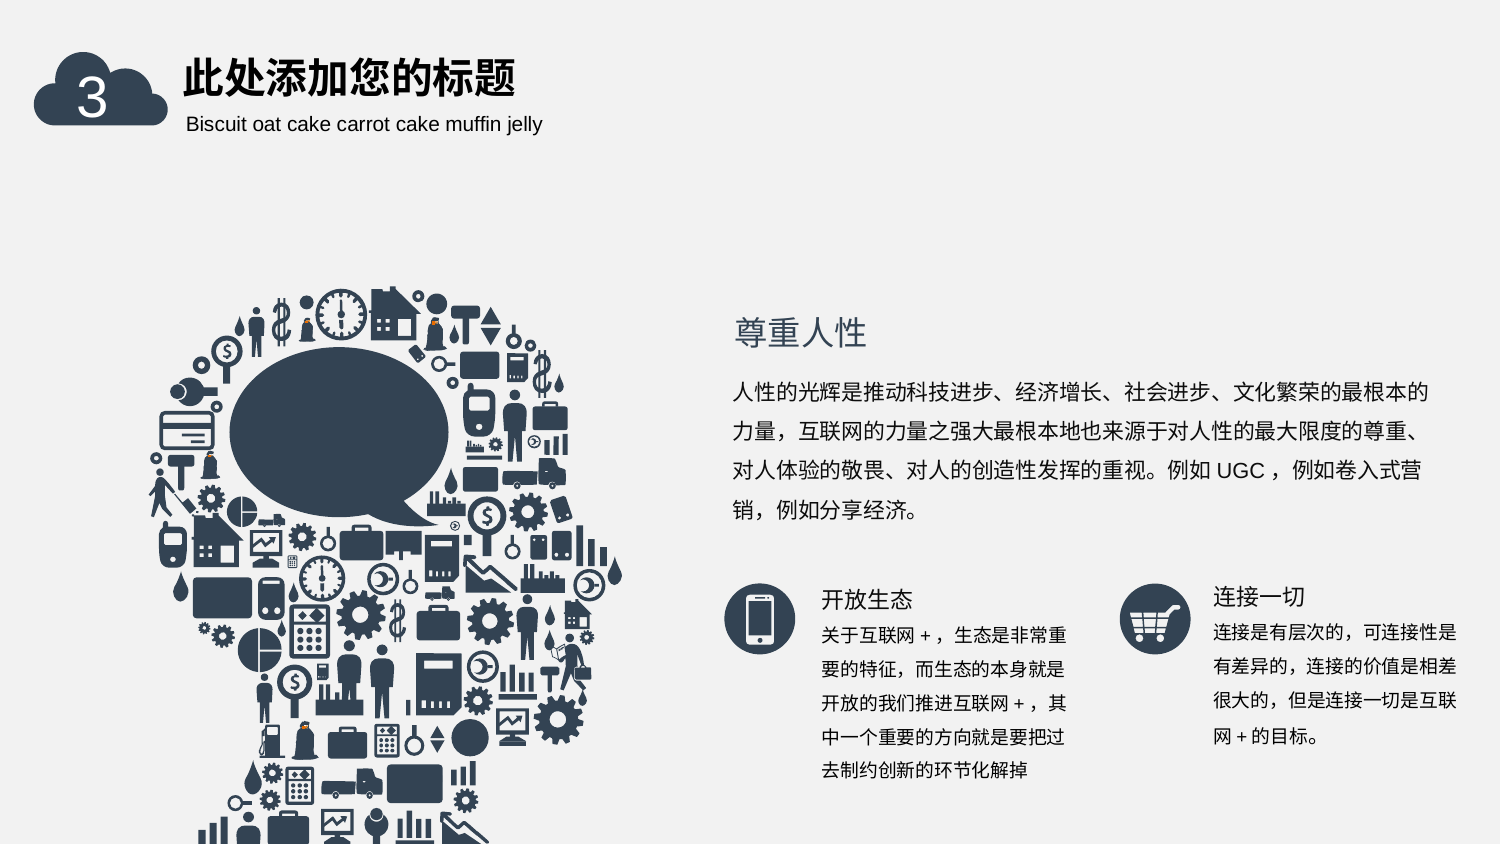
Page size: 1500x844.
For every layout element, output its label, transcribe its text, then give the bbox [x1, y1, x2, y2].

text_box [724, 583, 796, 655]
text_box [148, 286, 625, 844]
text_box [1119, 583, 1191, 655]
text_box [167, 44, 732, 144]
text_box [33, 51, 168, 138]
text_box 尊重人性 [719, 304, 1191, 360]
text_box 人性的光辉是推动科技进步、经济增长、社会进步、文化繁荣的最根本的力量，互联网的力量之强大最根本地也来源于对人性的最大限度的尊重、对人体验的敬畏、对人的创造性发挥的重视。例如UGC，例如卷入式营销，例如分享经济。 [718, 358, 1457, 523]
text_box 连接一切 连接是有层次的，可连接性是有差异的，连接的价值是相差很大的，但是连接一切是互联网+的目标。 [1205, 578, 1470, 752]
text_box 开放生态 关于互联网+，生态是非常重要的特征，而生态的本身就是开放的我们推进互联网+，其中一个重要的方向就是要把过去制约创新的环节化解掉 [814, 581, 1078, 786]
